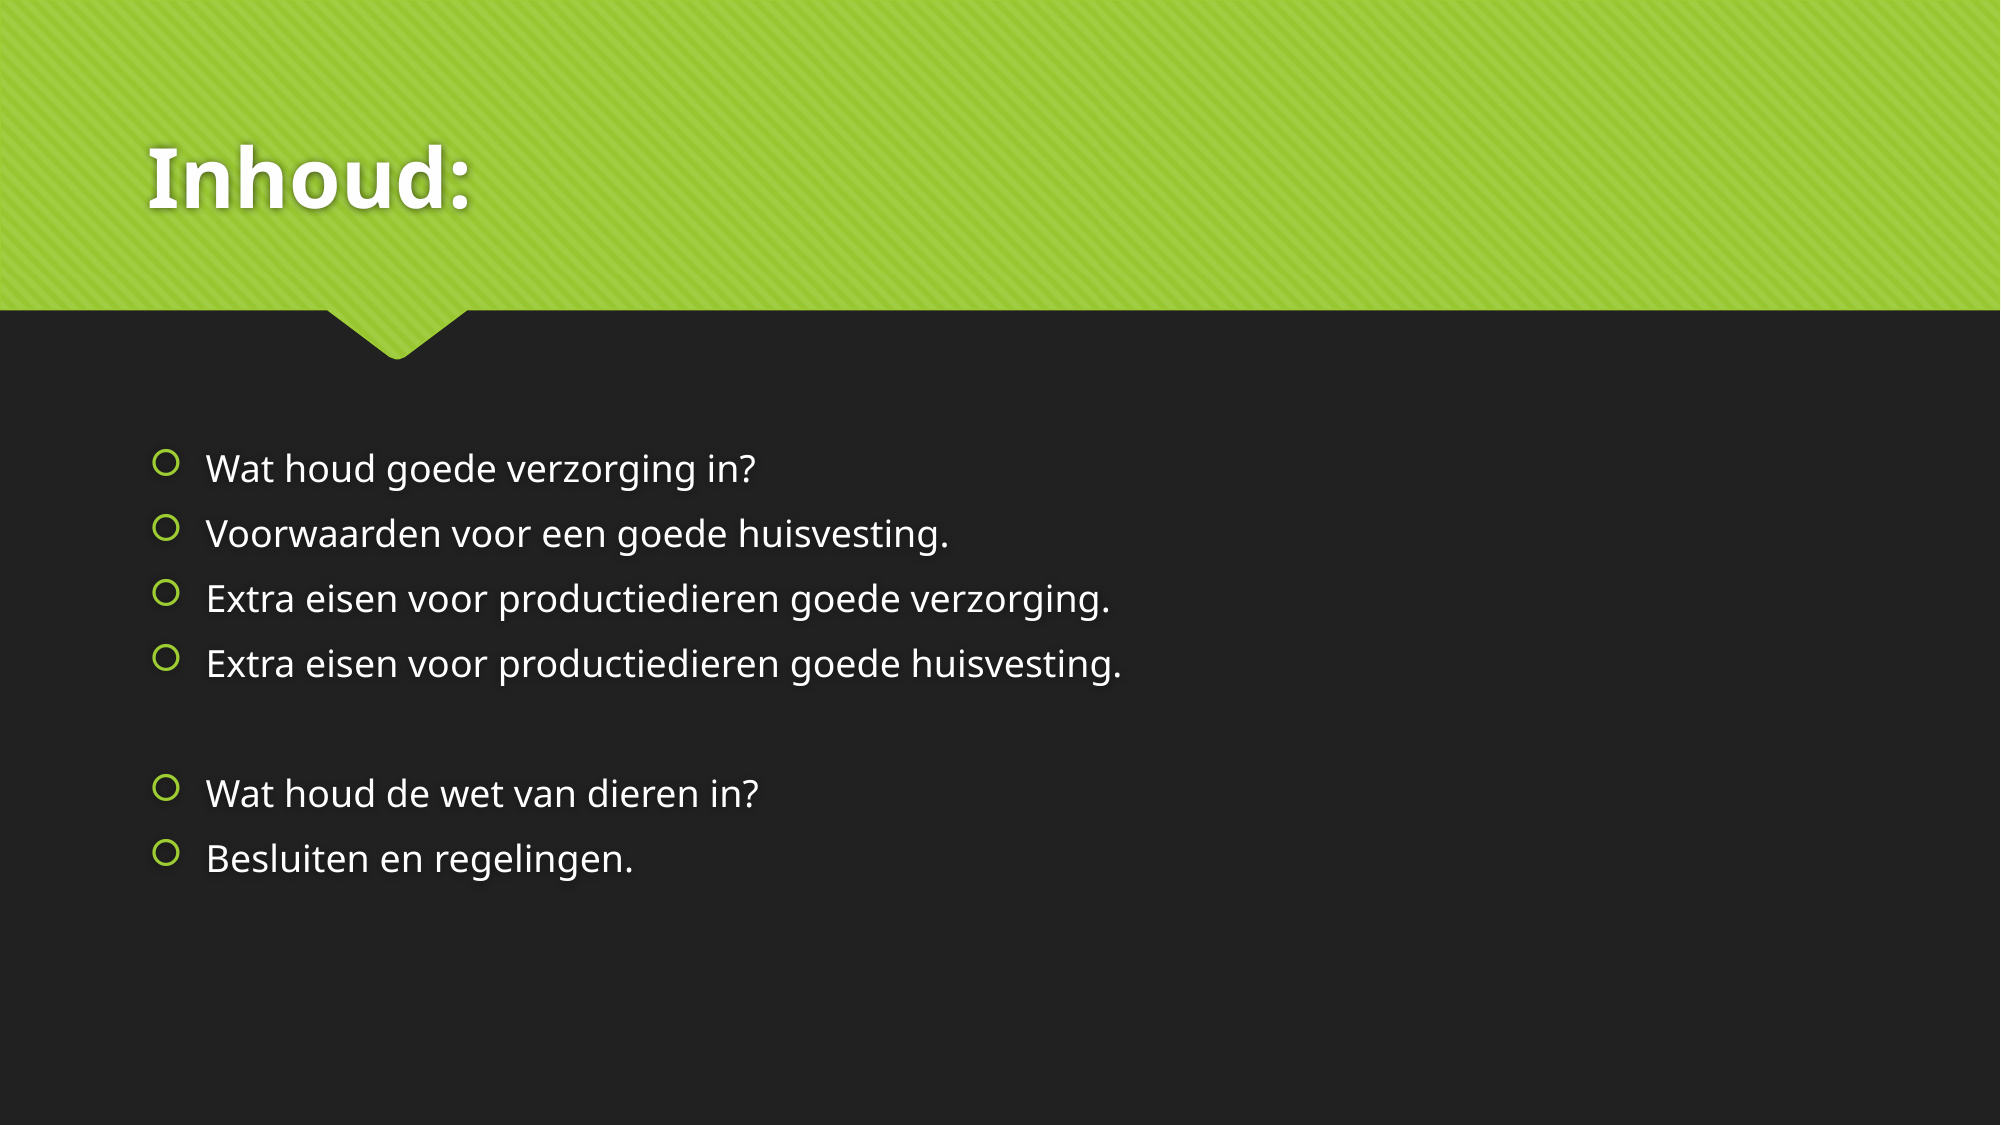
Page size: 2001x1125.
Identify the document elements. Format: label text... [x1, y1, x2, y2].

list Wat houd goede verzorging in? Voorwaarden voor een goede huisvesting. Extra eisen voor productiedieren goede verzorging. Extra eisen voor productiedieren goede huisvesting. Wat houd de wet van dieren in? Besluiten en regelingen. [134, 364, 1866, 962]
title Inhoud: [132, 73, 1868, 233]
